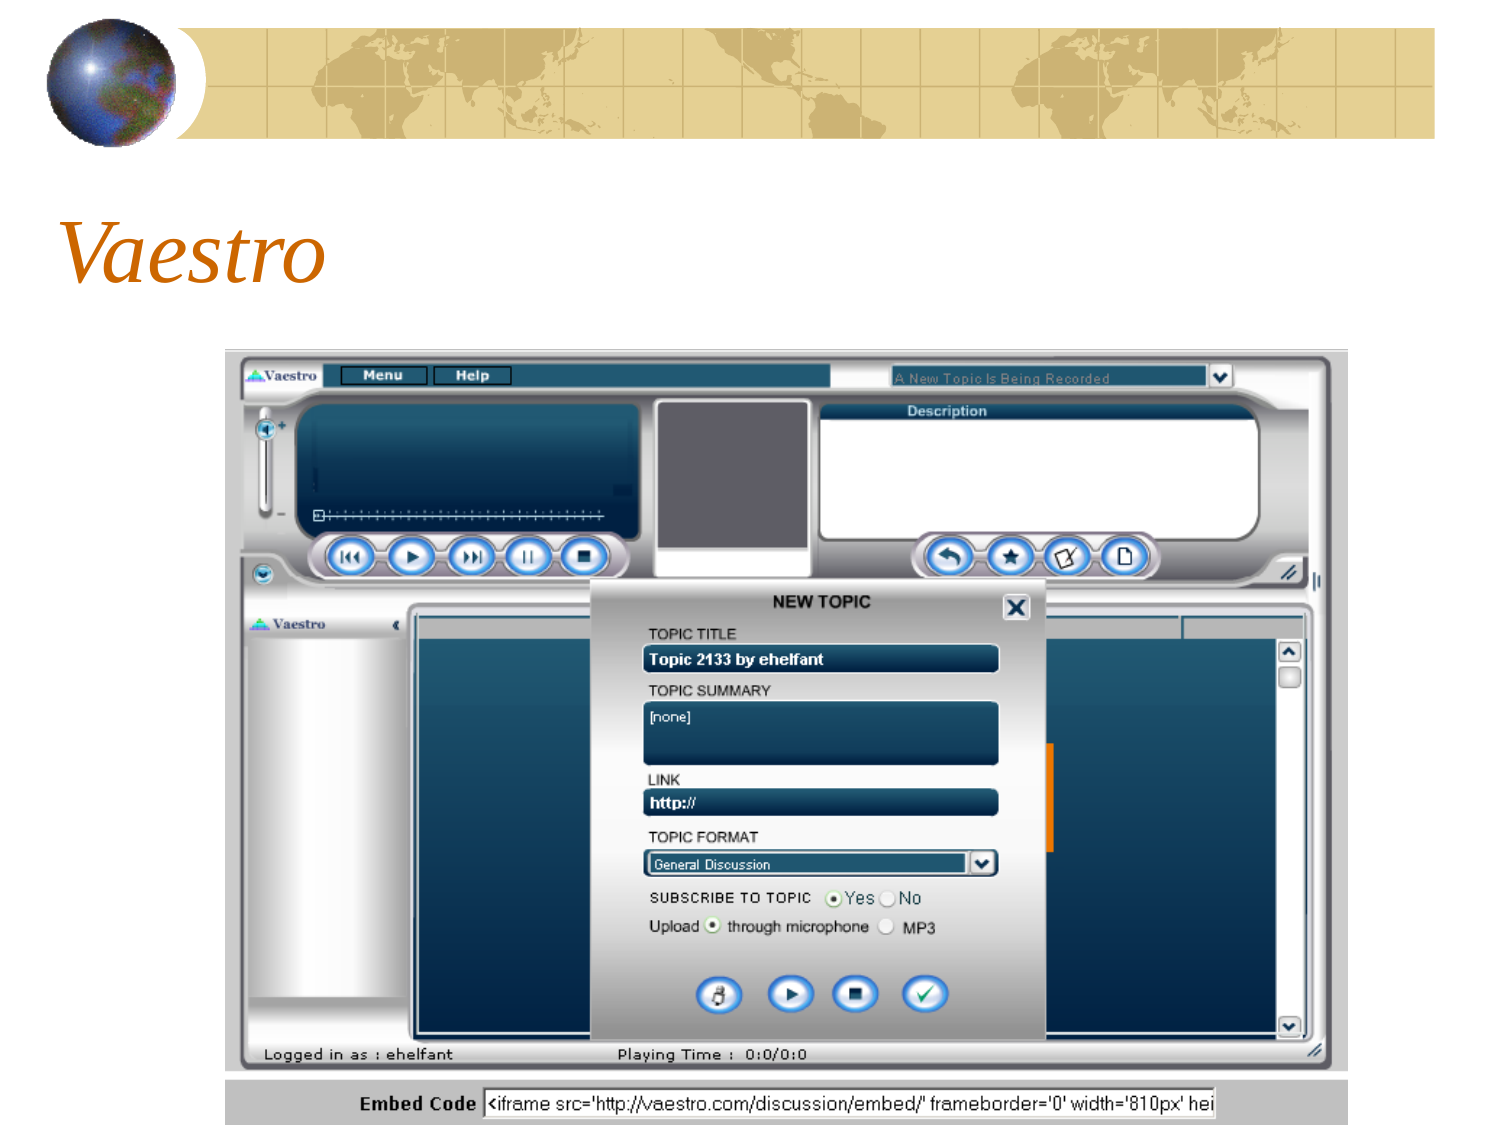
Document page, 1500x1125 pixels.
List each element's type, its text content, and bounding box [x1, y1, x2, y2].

title Vaestro [40, 152, 1316, 341]
picture [42, 14, 190, 151]
picture [224, 349, 1348, 1125]
